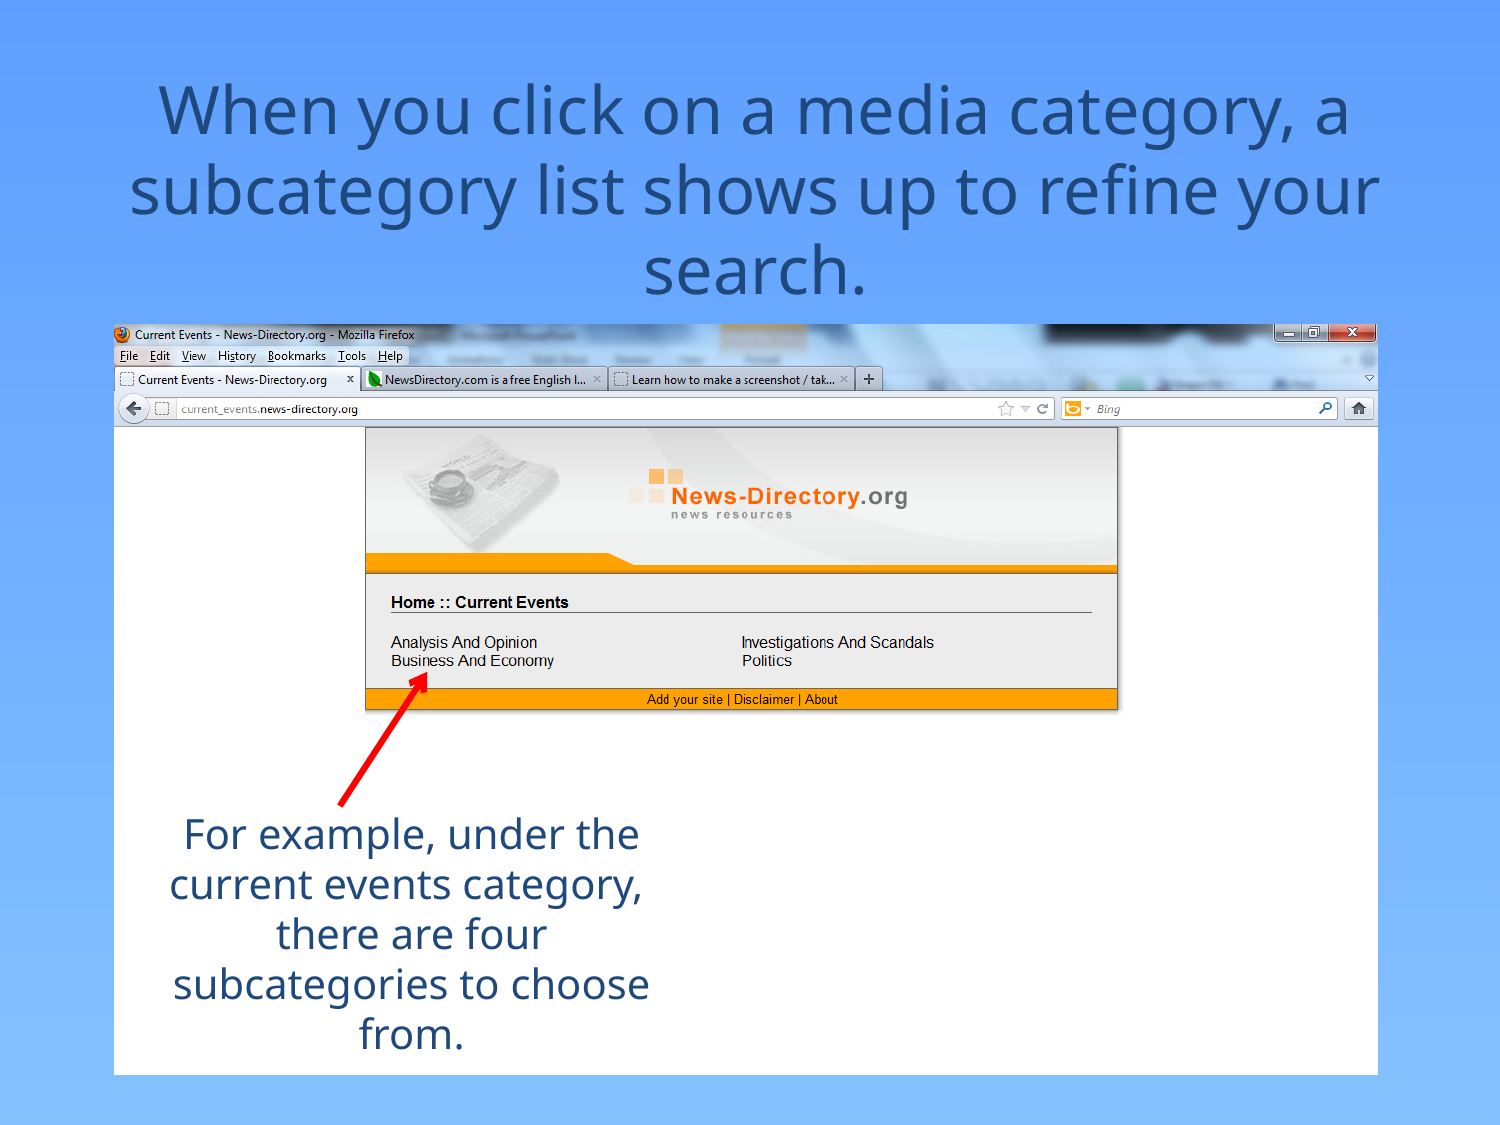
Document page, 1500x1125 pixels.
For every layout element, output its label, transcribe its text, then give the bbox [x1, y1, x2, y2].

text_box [339, 671, 428, 807]
picture [114, 324, 1378, 1075]
title When you click on a media category, a subcategory list shows up to refine your search. [99, 50, 1413, 325]
